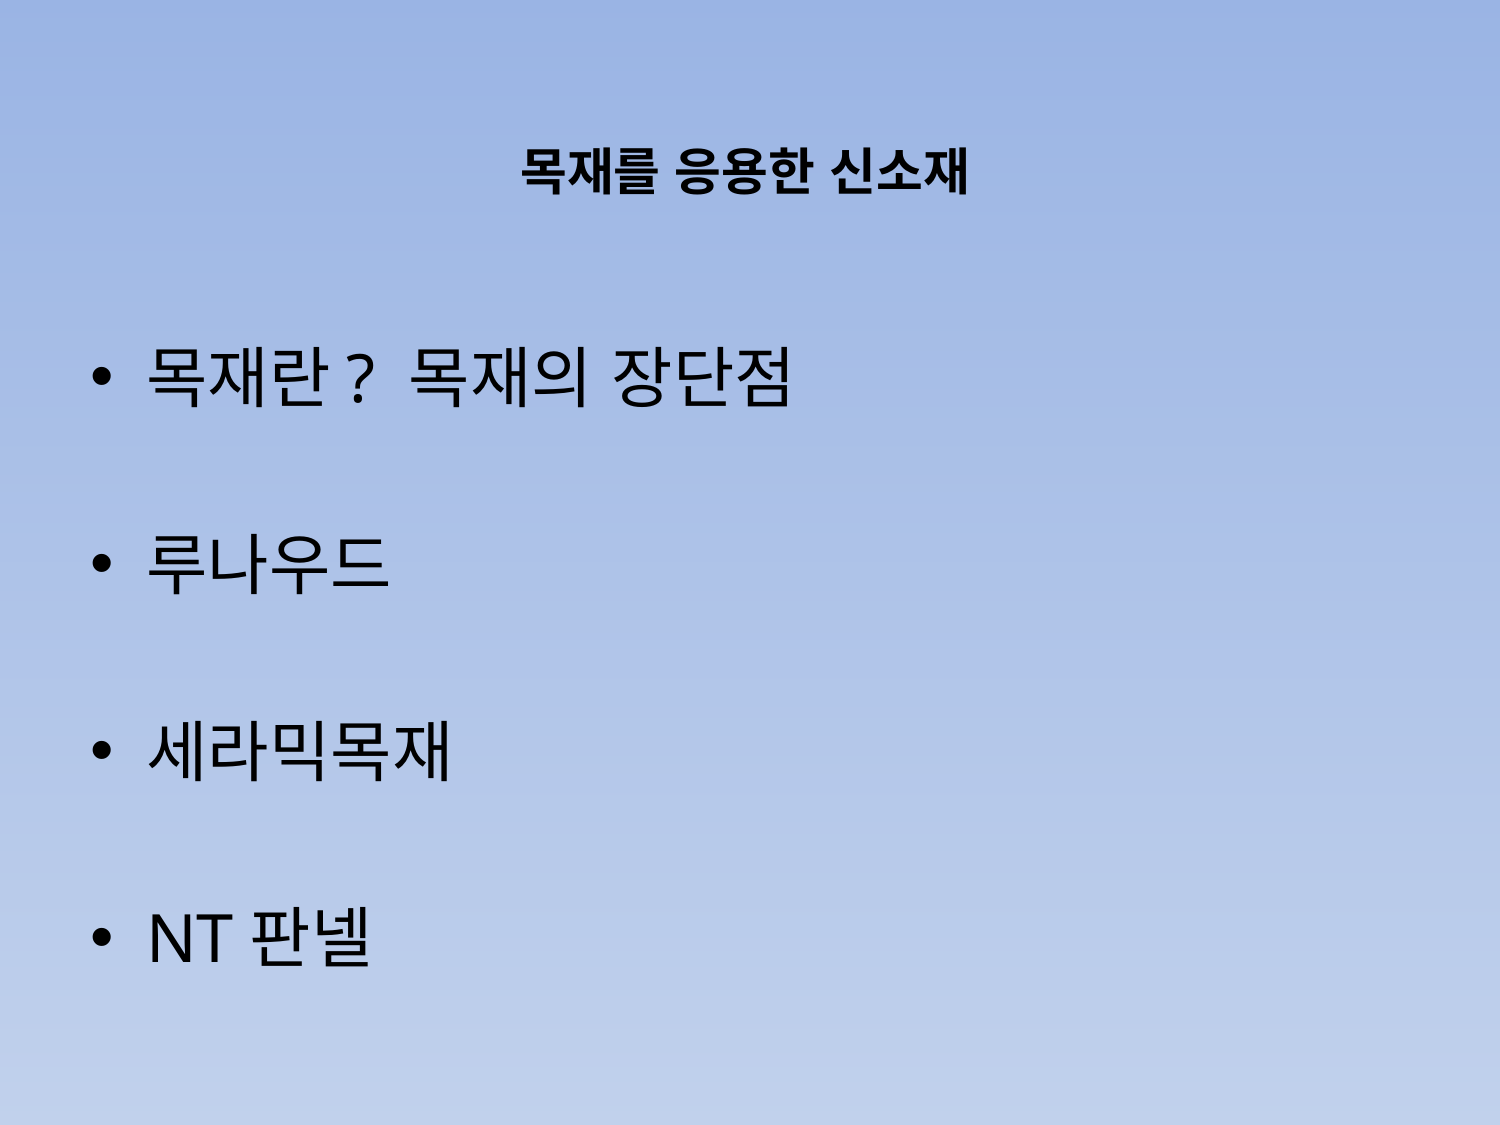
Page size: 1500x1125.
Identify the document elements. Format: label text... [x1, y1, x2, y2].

list 목재란? 목재의 장단점 루나우드 세라믹목재 NT판넬 [75, 328, 1425, 1005]
title 목재를 응용한 신소재 [70, 82, 1421, 270]
